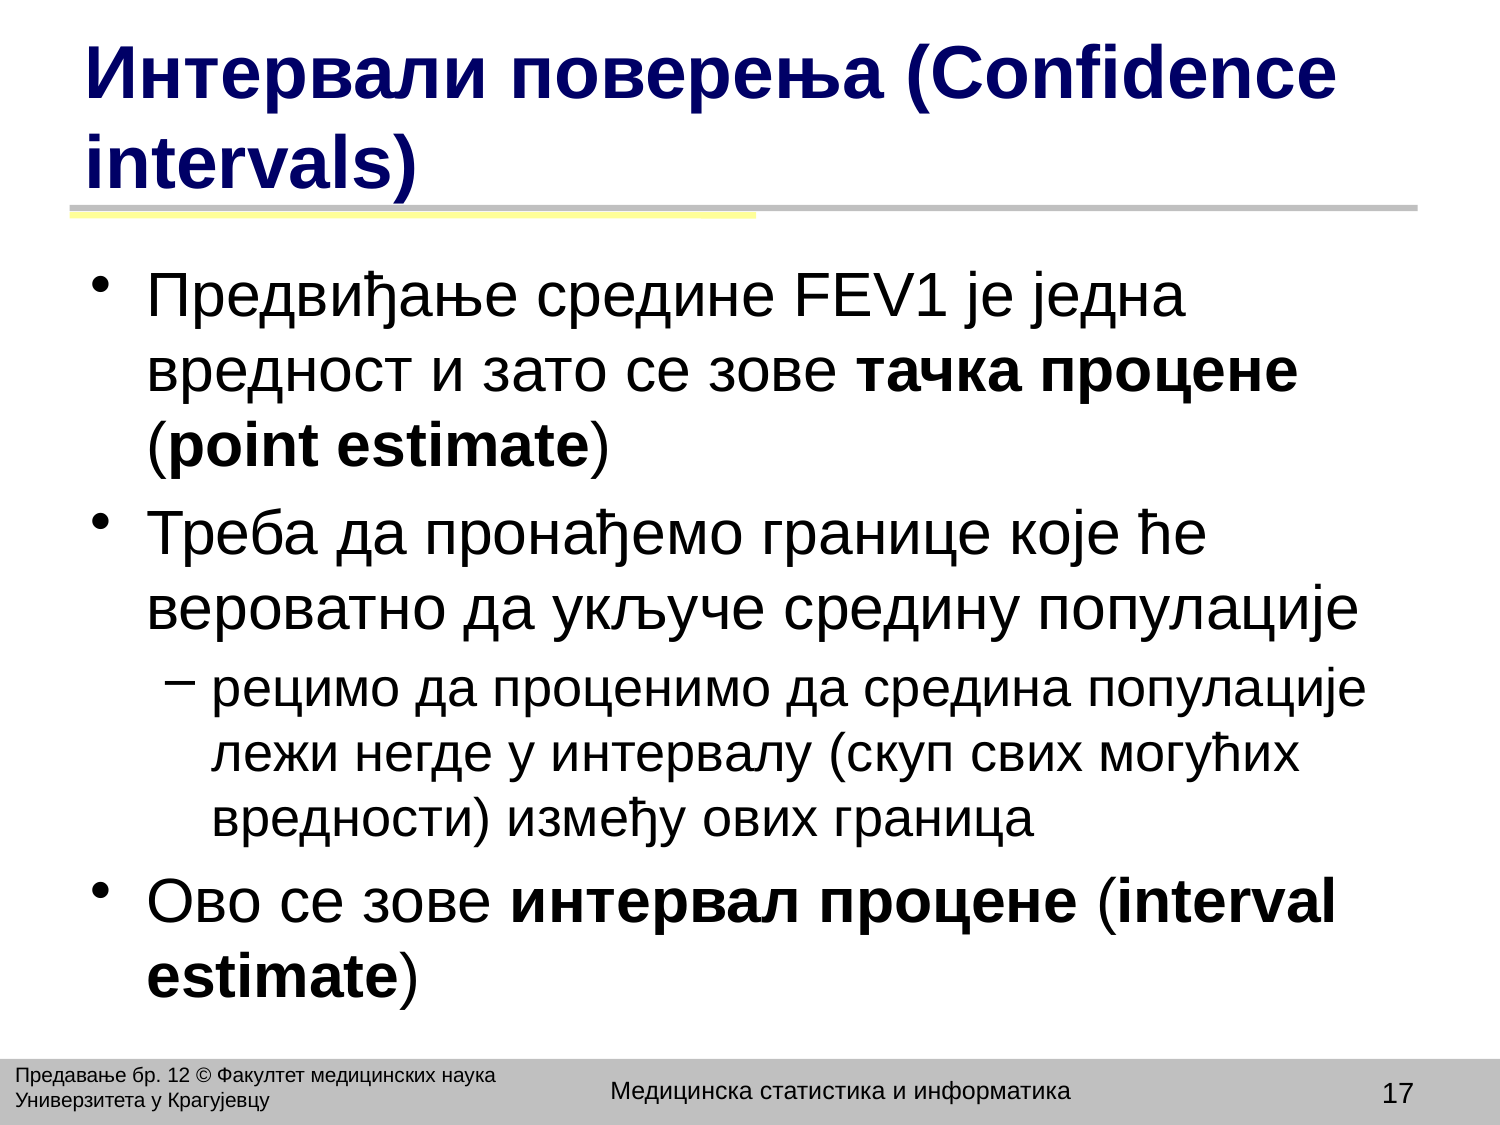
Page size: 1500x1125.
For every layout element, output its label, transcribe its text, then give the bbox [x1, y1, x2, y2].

slide_number 17 [1181, 1066, 1430, 1125]
title Интервали поверења (Confidence intervals) [69, 19, 1426, 208]
list Предвиђање средине FEV1 је једна вредност и зато се зове тачка процене (point estimate) Треба да пронађемо границе које ће вероватно да укључе средину популације рецимо да проценимо да средина популације лежи негде у интервалу (скуп свих могућих вредности) између ових граница Ово се зове интервал процене (interval estimate) [74, 246, 1426, 1023]
footer Медицинска статистика и информатика [512, 1066, 1170, 1125]
slide_number Предавање бр. 12 © Факултет медицинских наука Универзитета у Крагујевцу [0, 1053, 601, 1108]
